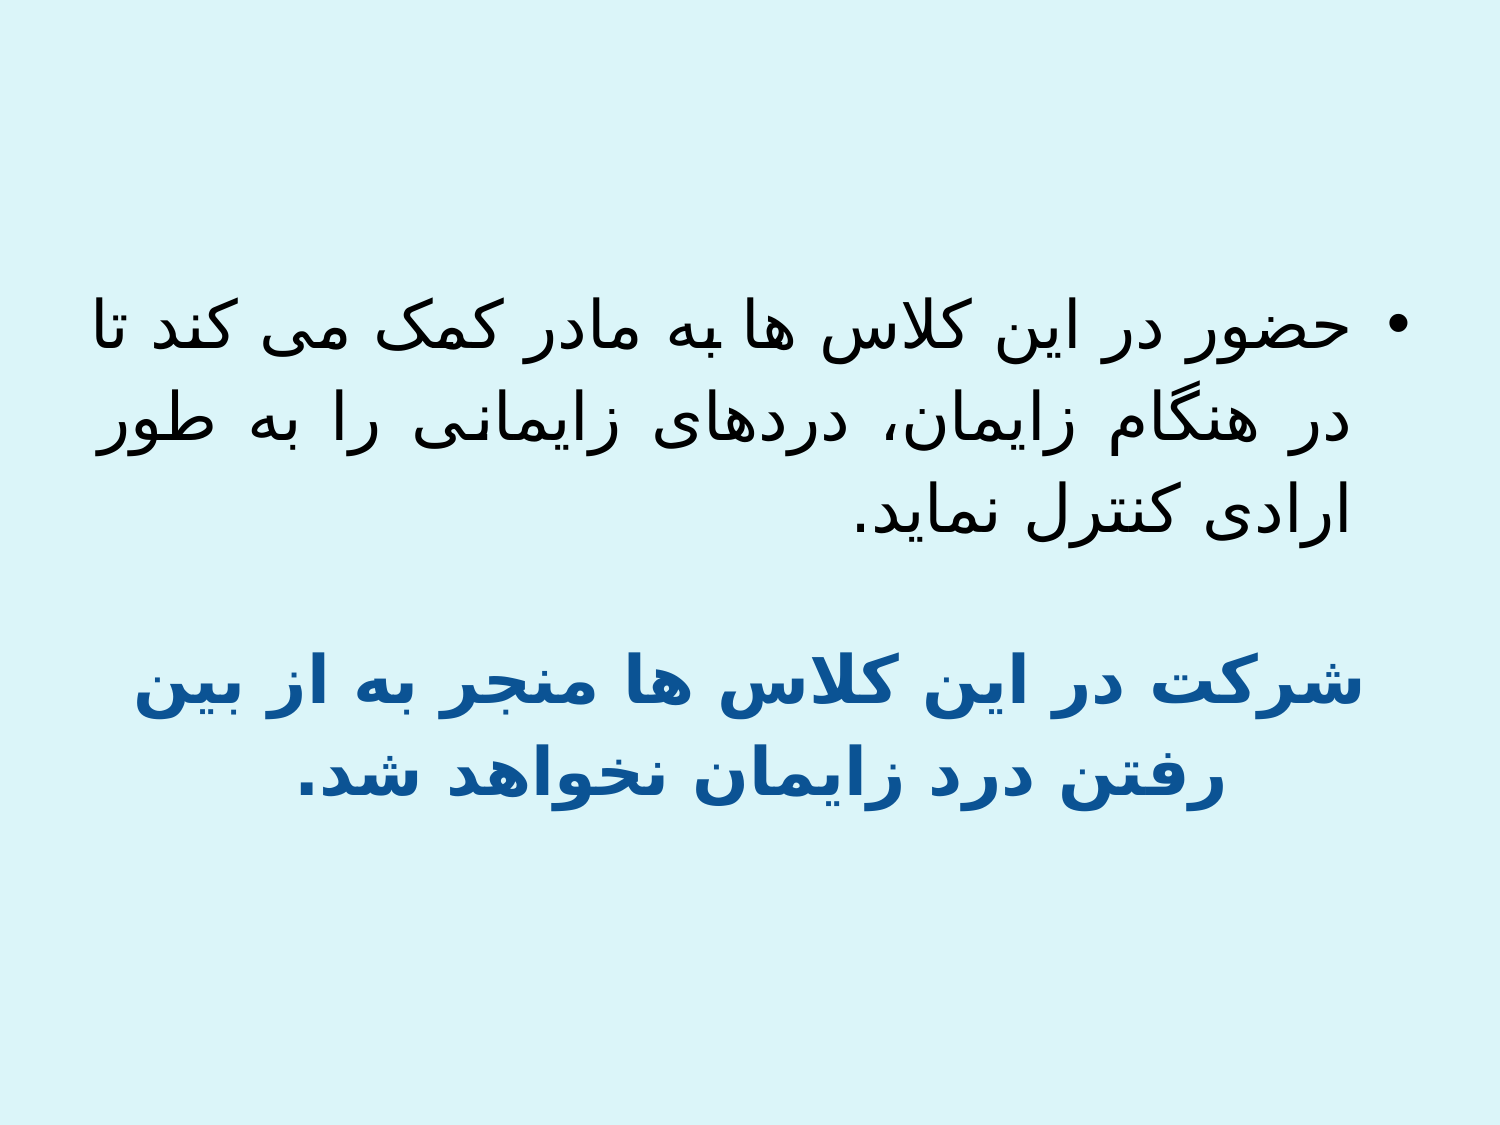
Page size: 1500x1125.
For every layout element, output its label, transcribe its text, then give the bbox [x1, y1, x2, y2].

list حضور در این کلاس ها به مادر کمک می کند تا در هنگام زایمان، دردهای زایمانی را به طور ارادی کنترل نماید. شرکت در این کلاس ها منجر به از بین رفتن درد زایمان نخواهد شد. [75, 262, 1425, 1005]
